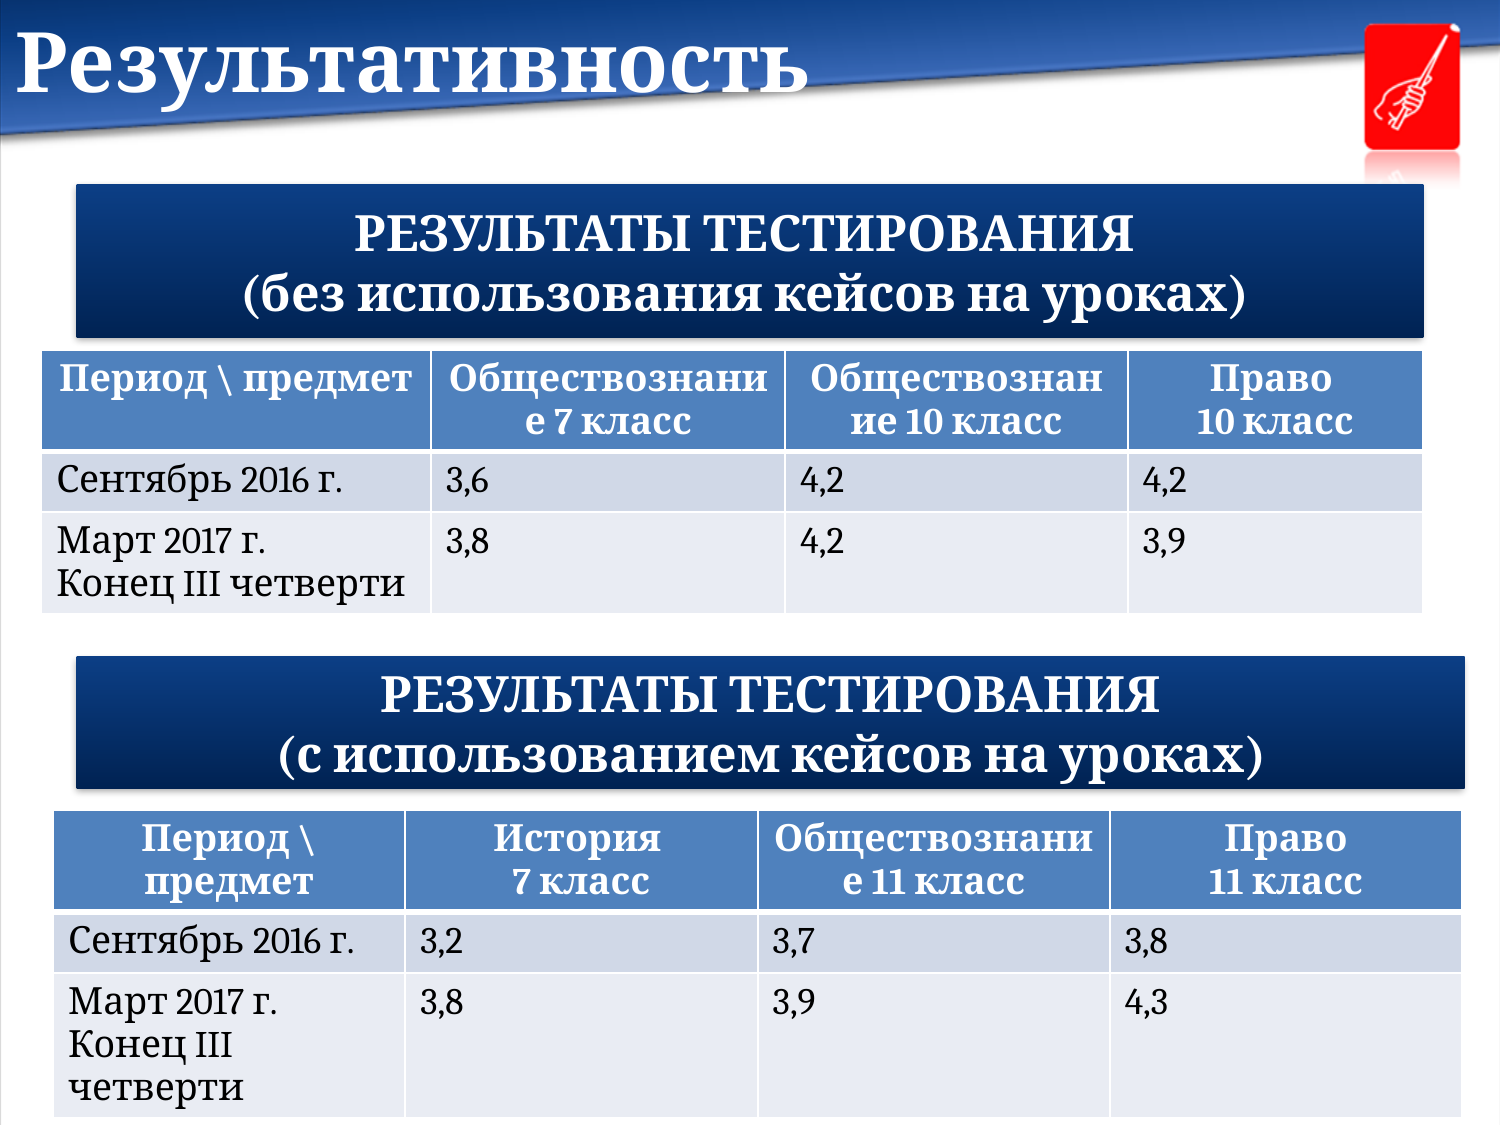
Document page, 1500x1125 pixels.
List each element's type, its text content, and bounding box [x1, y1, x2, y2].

table_cell 4,3 [1111, 974, 1461, 1117]
table_cell 3,8 [1111, 915, 1461, 972]
text_box РЕЗУЛЬТАТЫ ТЕСТИРОВАНИЯ (с использованием кейсов на уроках) [76, 656, 1465, 789]
table_cell 3,6 [432, 454, 784, 511]
table_cell Март 2017 г. Конец III четверти [54, 974, 404, 1117]
table_cell 4,2 [1129, 454, 1422, 511]
table_cell 4,2 [786, 454, 1127, 511]
table_header Обществознание 10 класс [786, 351, 1127, 449]
table_cell 3,9 [759, 974, 1109, 1117]
table_header История 7 класс [406, 811, 757, 909]
table_cell 3,2 [406, 915, 757, 972]
table_header Период \ предмет [54, 811, 404, 909]
table_header Право 11 класс [1111, 811, 1461, 909]
table_header Обществознание 11 класс [759, 811, 1109, 909]
table_header Обществознание 7 класс [432, 351, 784, 449]
table_header Период \ предмет [42, 351, 430, 449]
table_cell Сентябрь 2016 г. [42, 454, 430, 511]
text_box РЕЗУЛЬТАТЫ ТЕСТИРОВАНИЯ (без использования кейсов на уроках) [76, 184, 1424, 338]
title Результативность [0, 0, 892, 120]
table_cell 3,8 [406, 974, 757, 1117]
table_cell Март 2017 г. Конец III четверти [42, 513, 430, 613]
table_cell 4,2 [786, 513, 1127, 613]
table_header Право 10 класс [1129, 351, 1422, 449]
table_cell 3,9 [1129, 513, 1422, 613]
table_cell Сентябрь 2016 г. [54, 915, 404, 972]
table_cell 3,7 [759, 915, 1109, 972]
picture [0, 0, 1500, 1125]
table_cell 3,8 [432, 513, 784, 613]
